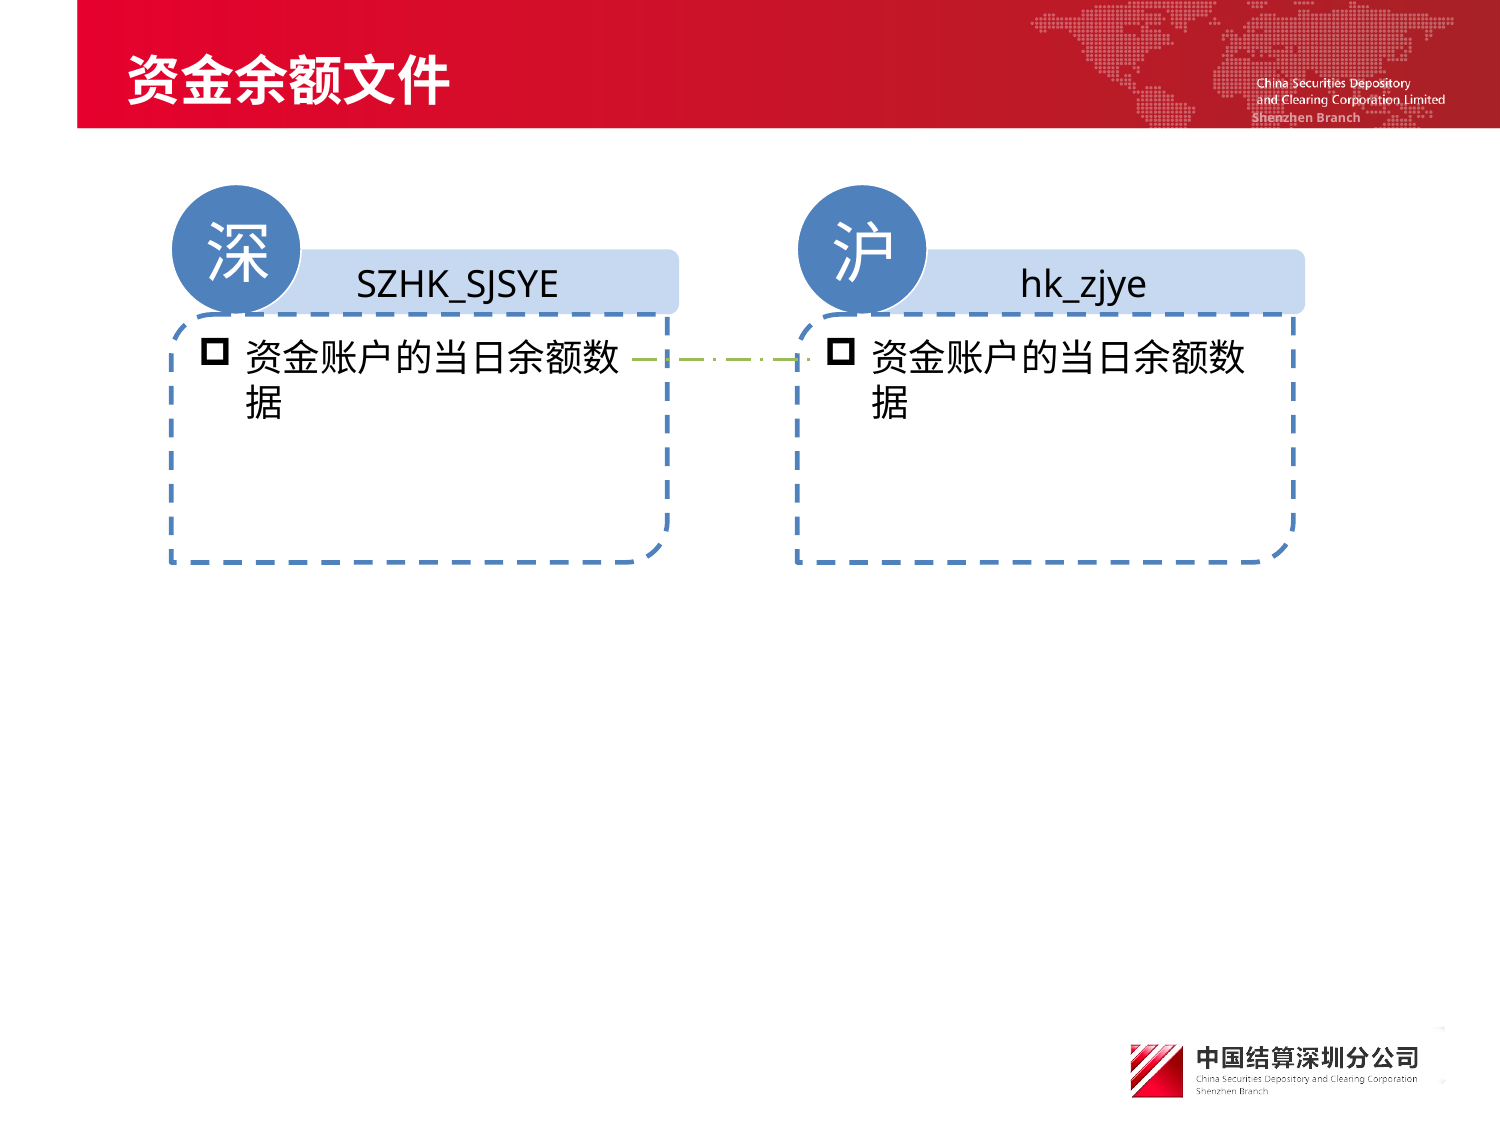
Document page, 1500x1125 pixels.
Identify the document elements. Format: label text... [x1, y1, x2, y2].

picture [0, 0, 1500, 1125]
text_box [170, 184, 1306, 563]
title 资金余额文件 [110, 31, 1495, 119]
